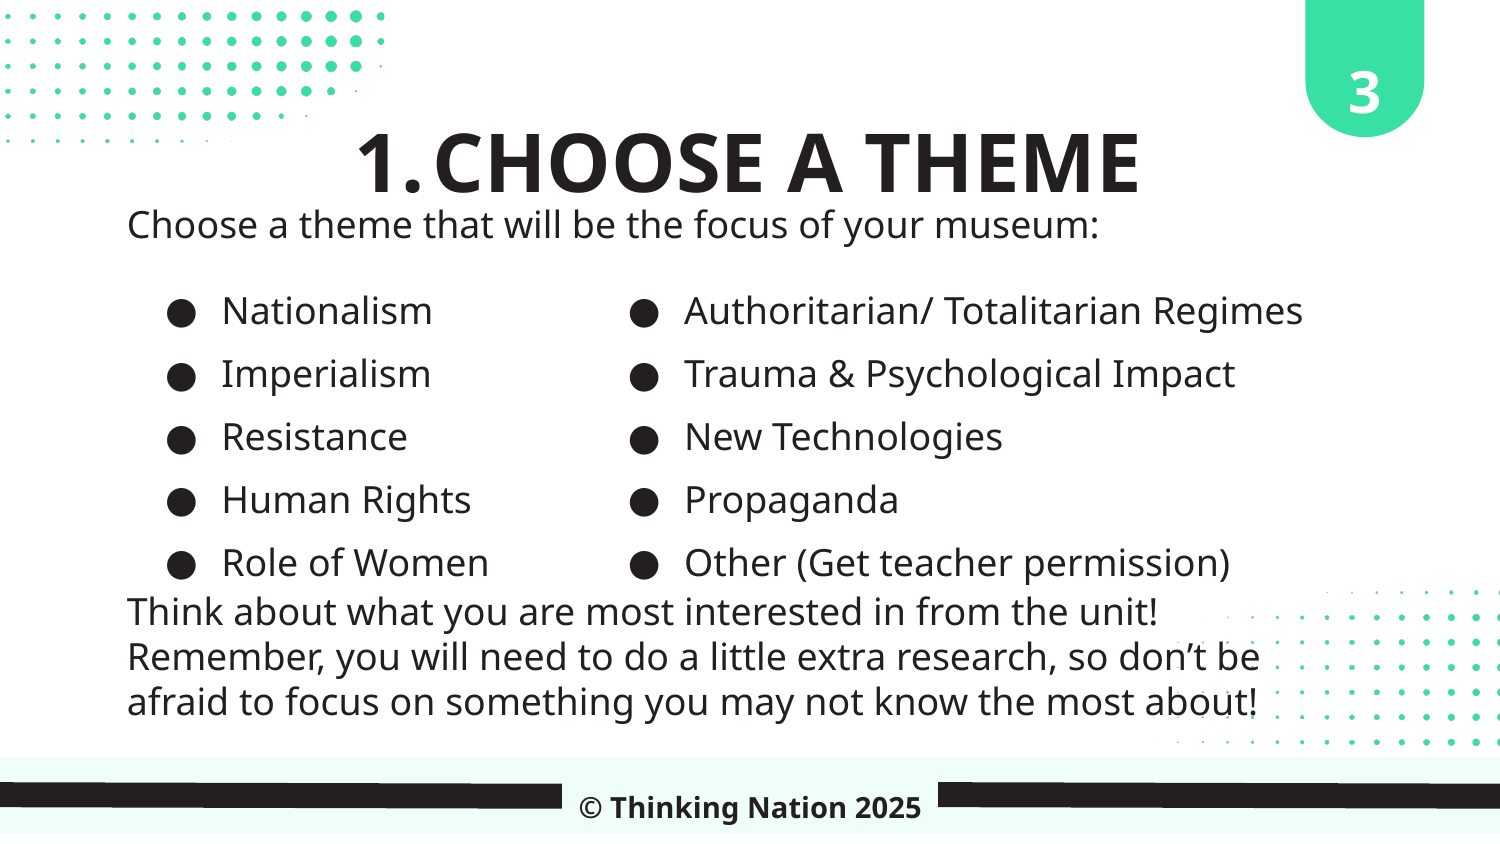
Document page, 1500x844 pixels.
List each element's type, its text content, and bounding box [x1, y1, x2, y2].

text_box [0, 0, 385, 144]
text_box Think about what you are most interested in from the unit! Remember, you will need to do a little extra research, so don’t be afraid to focus on something you may not know the most about! [126, 588, 1301, 724]
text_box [1300, 0, 1430, 138]
text_box Choose a theme that will be the focus of your museum: [126, 200, 1301, 246]
text_box Authoritarian/ Totalitarian Regimes Trauma & Psychological Impact New Technologies Propaganda Other (Get teacher permission) [594, 254, 1393, 557]
text_box [1128, 590, 1500, 755]
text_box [0, 756, 1500, 835]
text_box Nationalism Imperialism Resistance Human Rights Role of Women [131, 254, 594, 557]
text_box CHOOSE A THEME [209, 71, 1291, 209]
